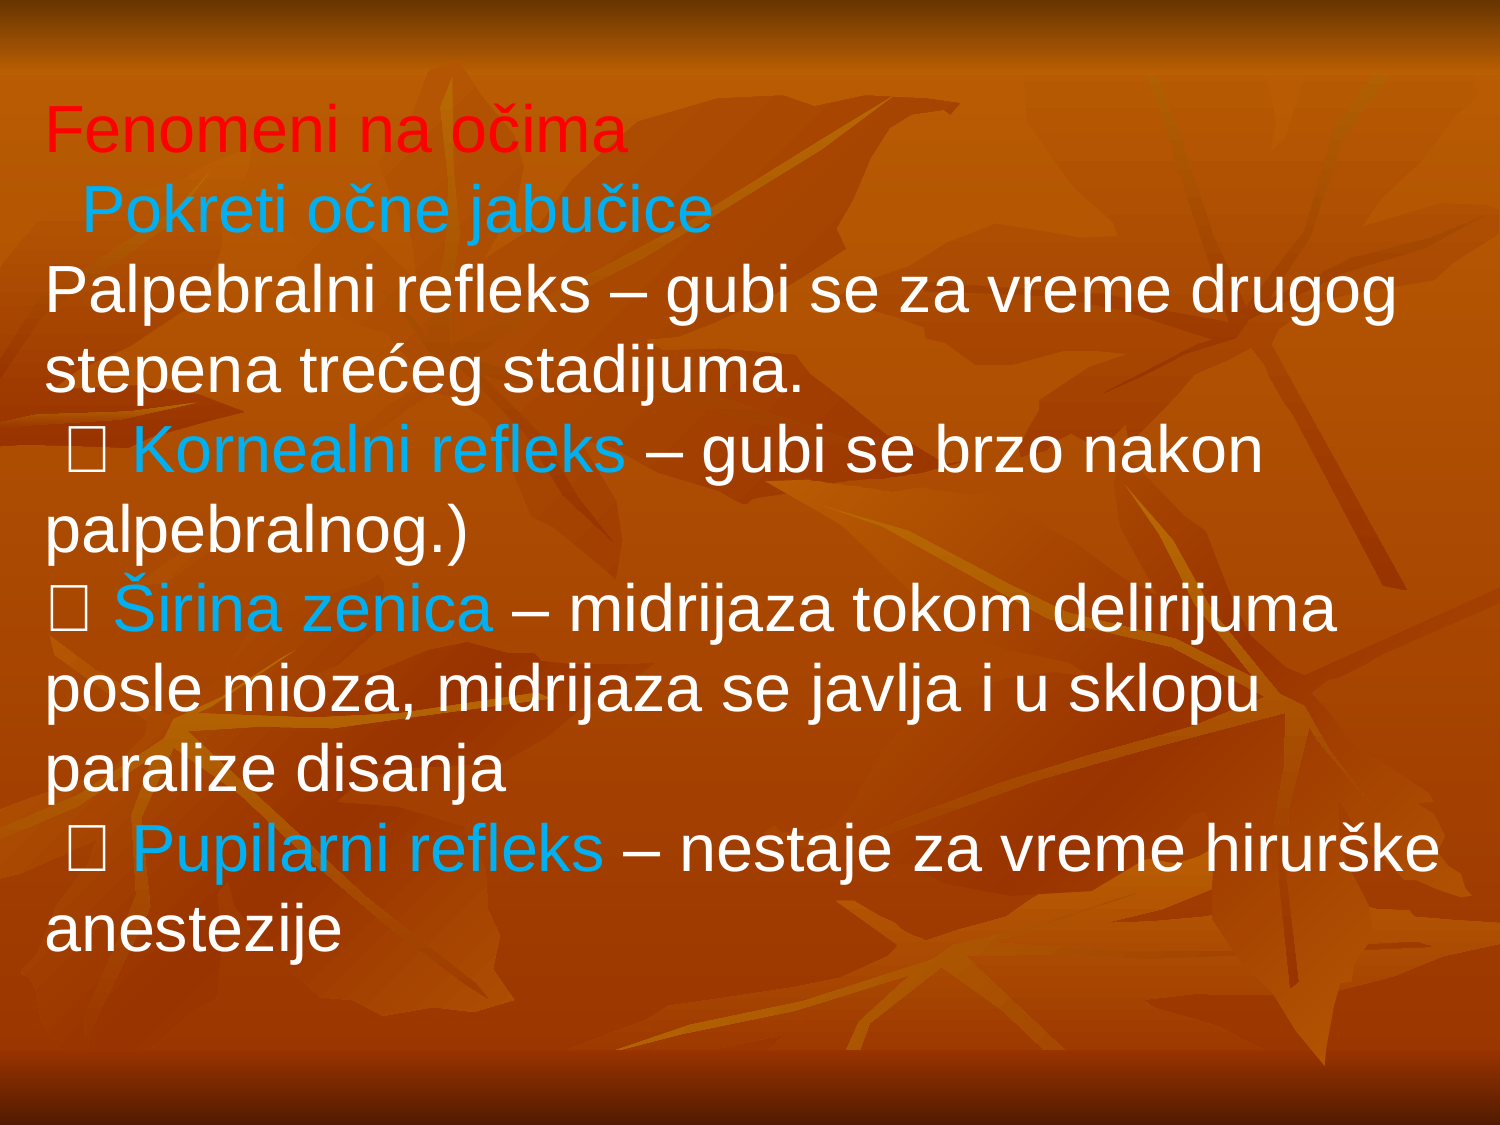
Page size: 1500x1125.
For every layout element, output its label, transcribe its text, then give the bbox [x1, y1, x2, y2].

text_box Fenomeni na očima Pokreti očne jabučice Palpebralni refleks – gubi se za vreme drugog stepena trećeg stadijuma.  Kornealni refleks – gubi se brzo nakon palpebralnog.)  Širina zenica – midrijaza tokom delirijuma posle mioza, midrijaza se javlja i u sklopu paralize disanja  Pupilarni refleks – nestaje za vreme hirurške anestezije [29, 78, 1471, 973]
